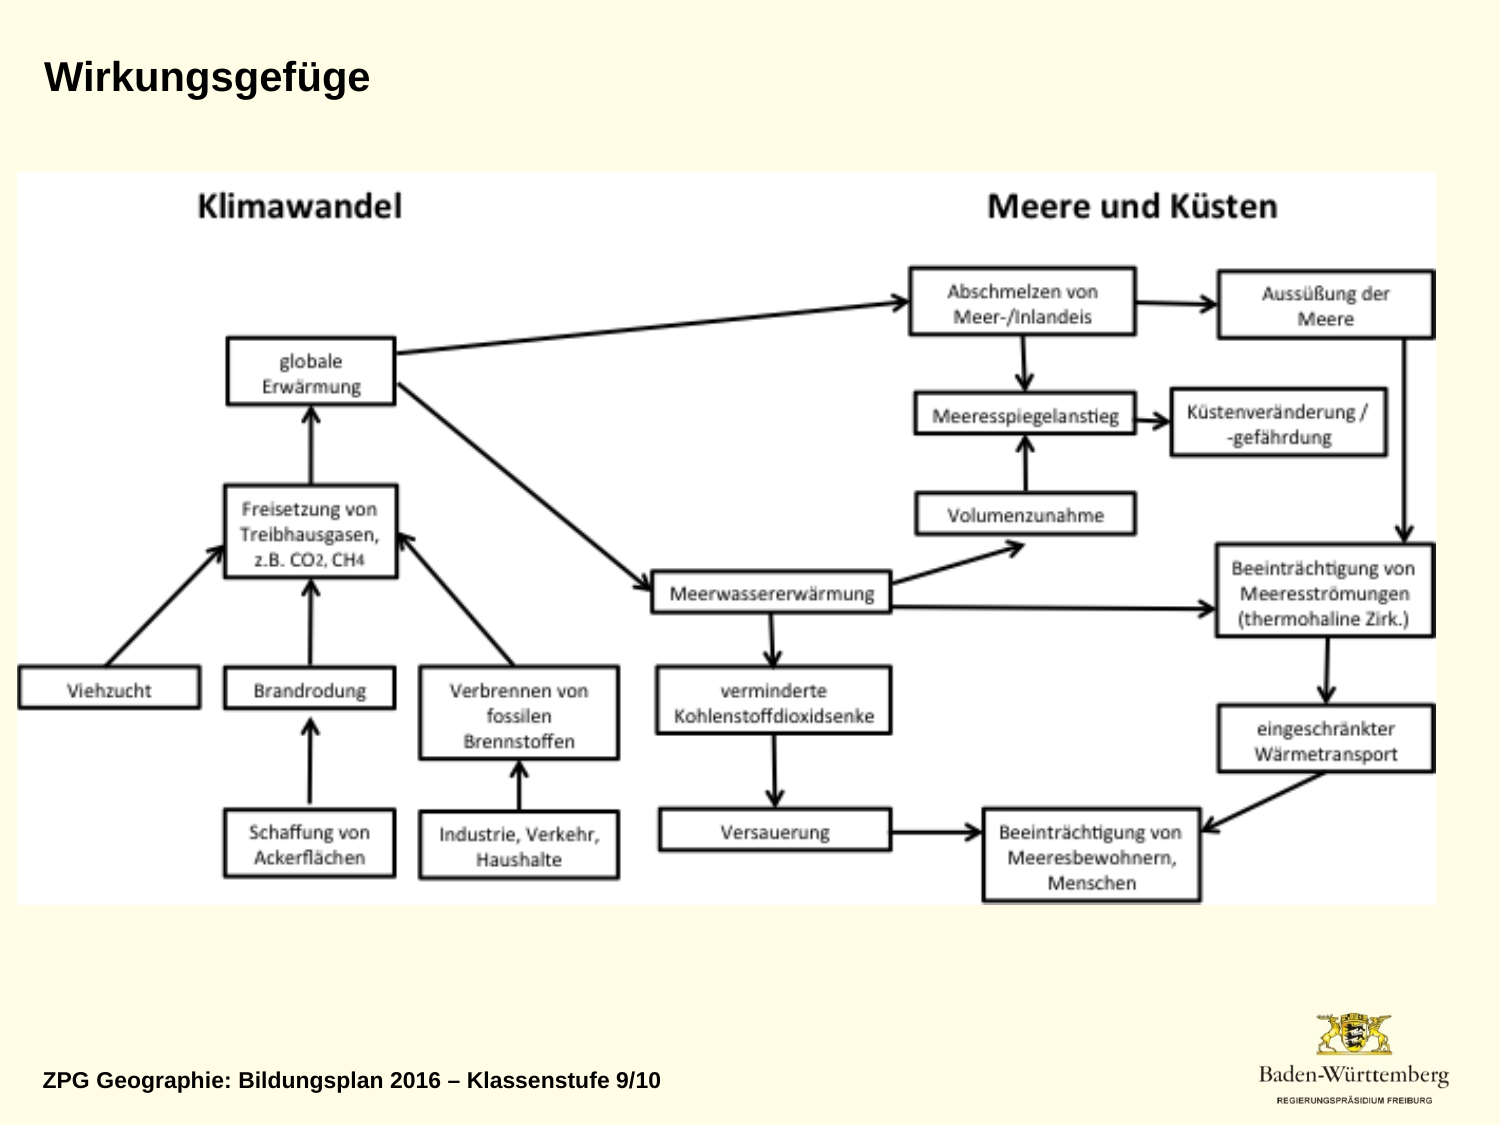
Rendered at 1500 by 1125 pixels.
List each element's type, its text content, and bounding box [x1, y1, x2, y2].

picture [1257, 1011, 1451, 1106]
picture [17, 172, 1437, 906]
text_box Wirkungsgefüge [29, 42, 1471, 158]
